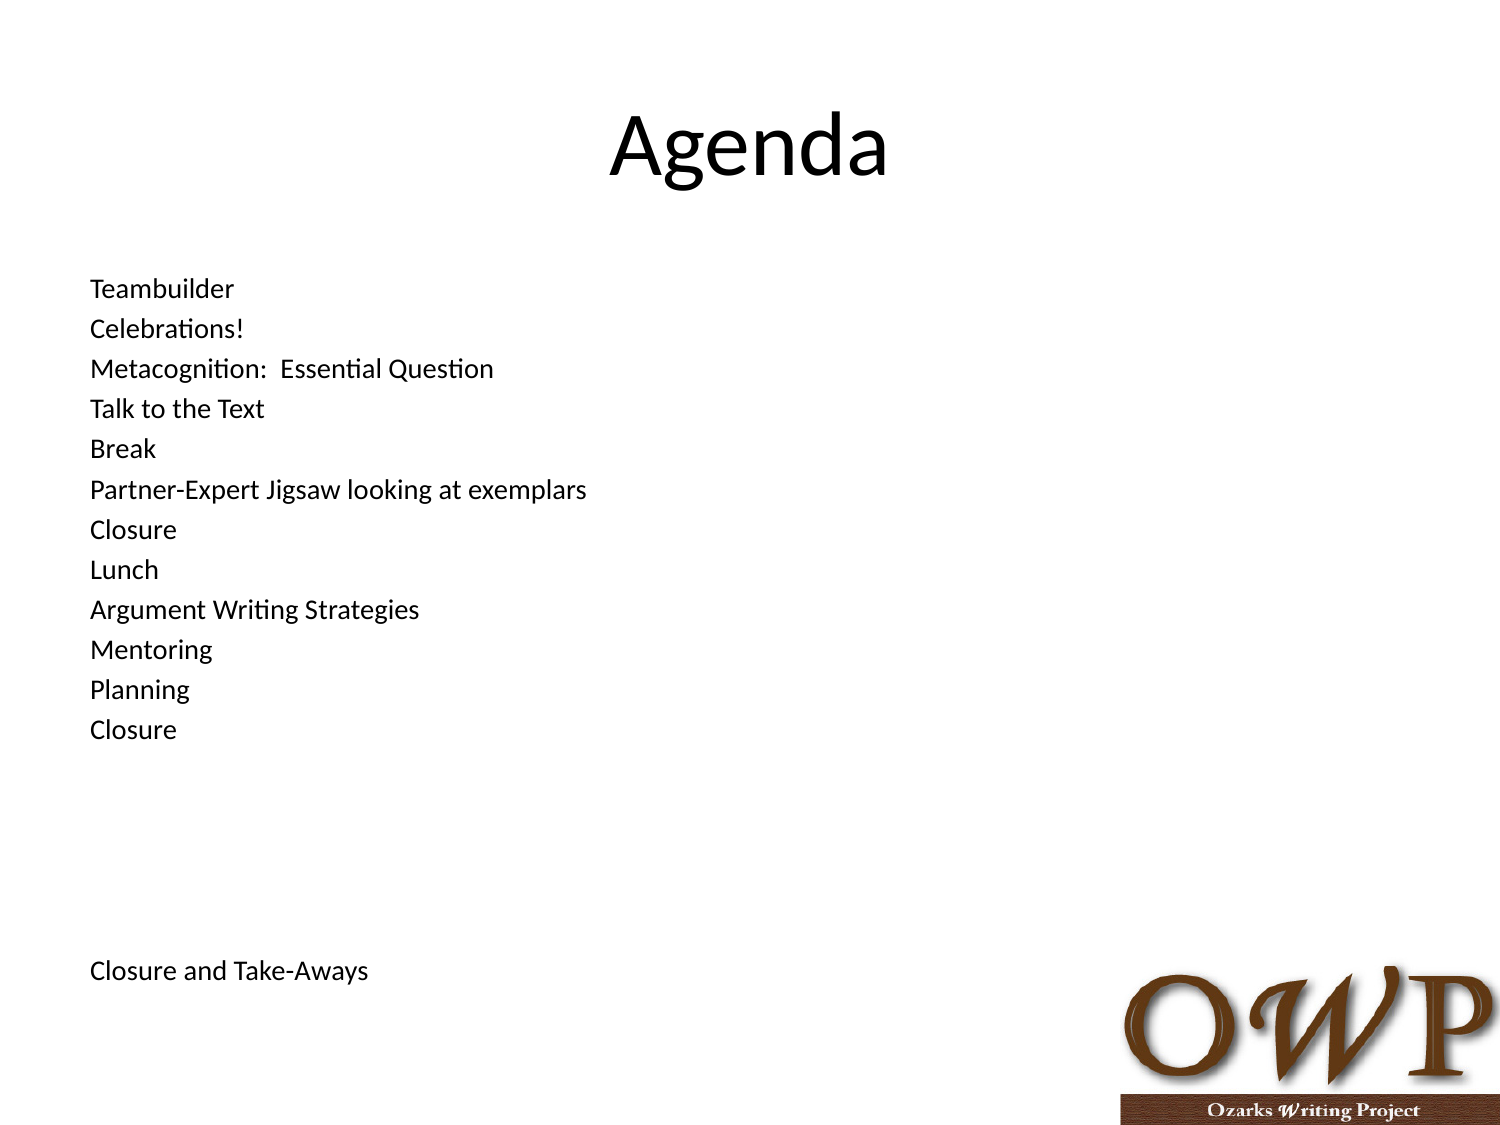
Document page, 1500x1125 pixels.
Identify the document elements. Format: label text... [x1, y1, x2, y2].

title Agenda [74, 44, 1426, 233]
picture [1120, 957, 1500, 1125]
list Teambuilder Celebrations! Metacognition: Essential Question Talk to the Text Break Partner-Expert Jigsaw looking at exemplars Closure Lunch Argument Writing Strategies Mentoring Planning Closure Closure and Take-Aways [74, 262, 1426, 1006]
